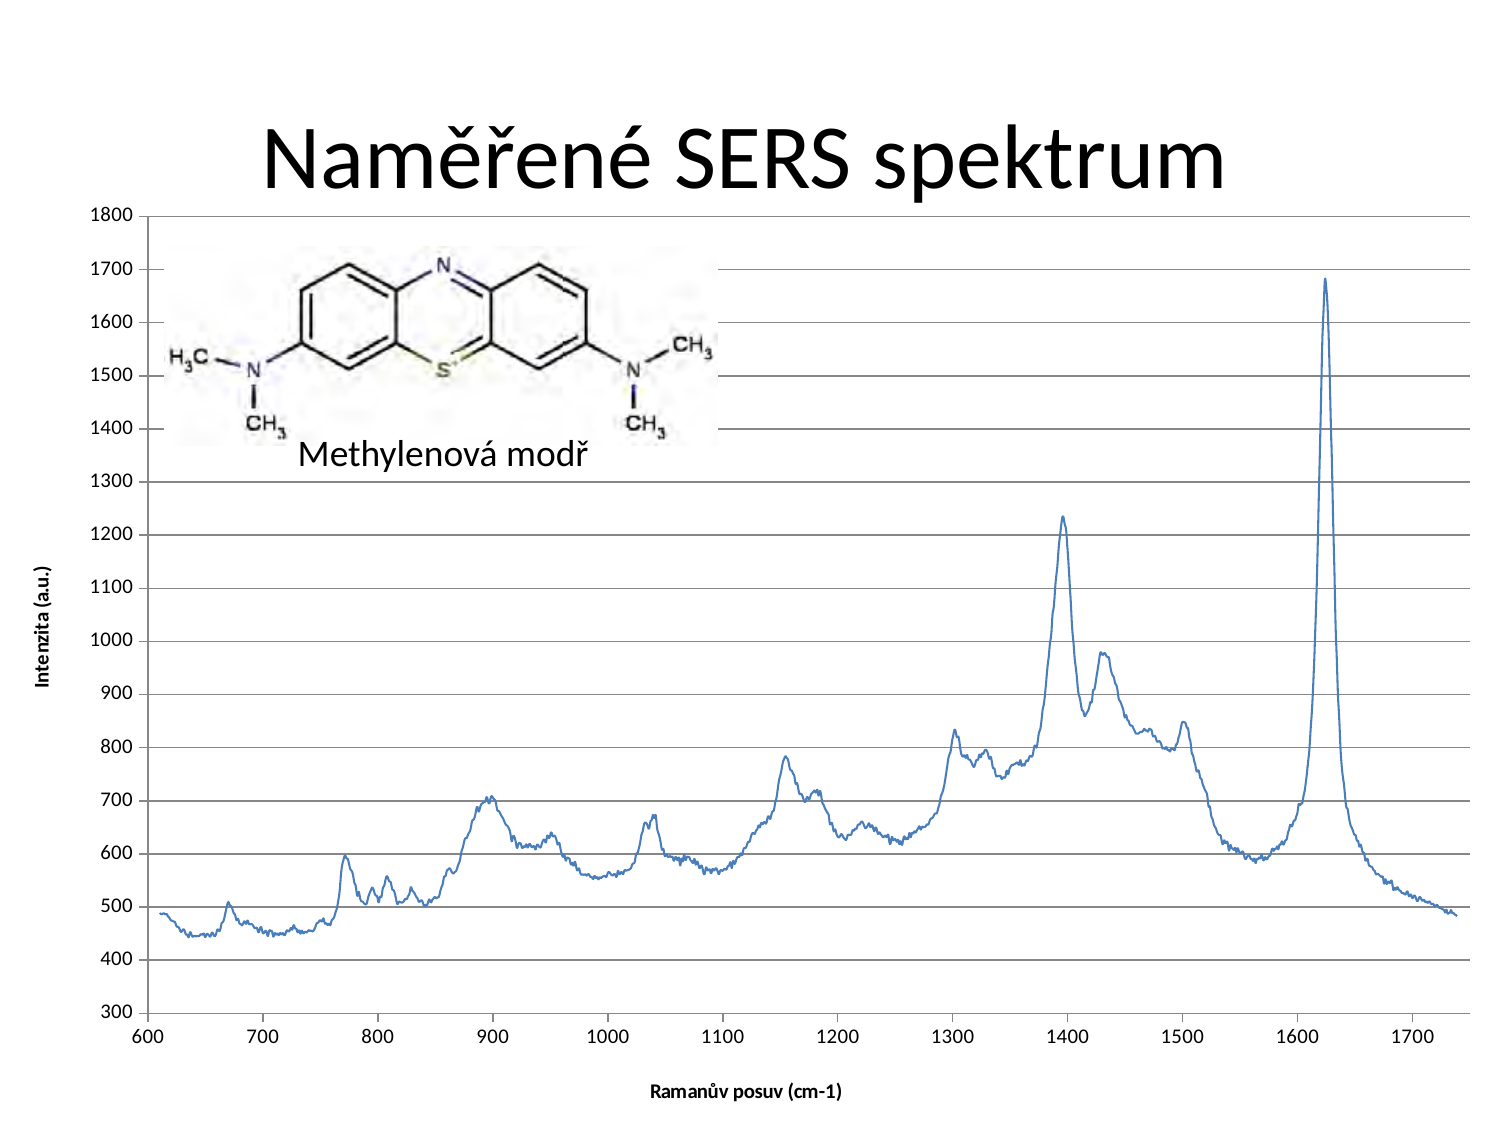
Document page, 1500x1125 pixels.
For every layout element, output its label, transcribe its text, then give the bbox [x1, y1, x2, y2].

chart [0, 187, 1500, 1125]
title Naměřené SERS spektrum [70, 58, 1421, 185]
